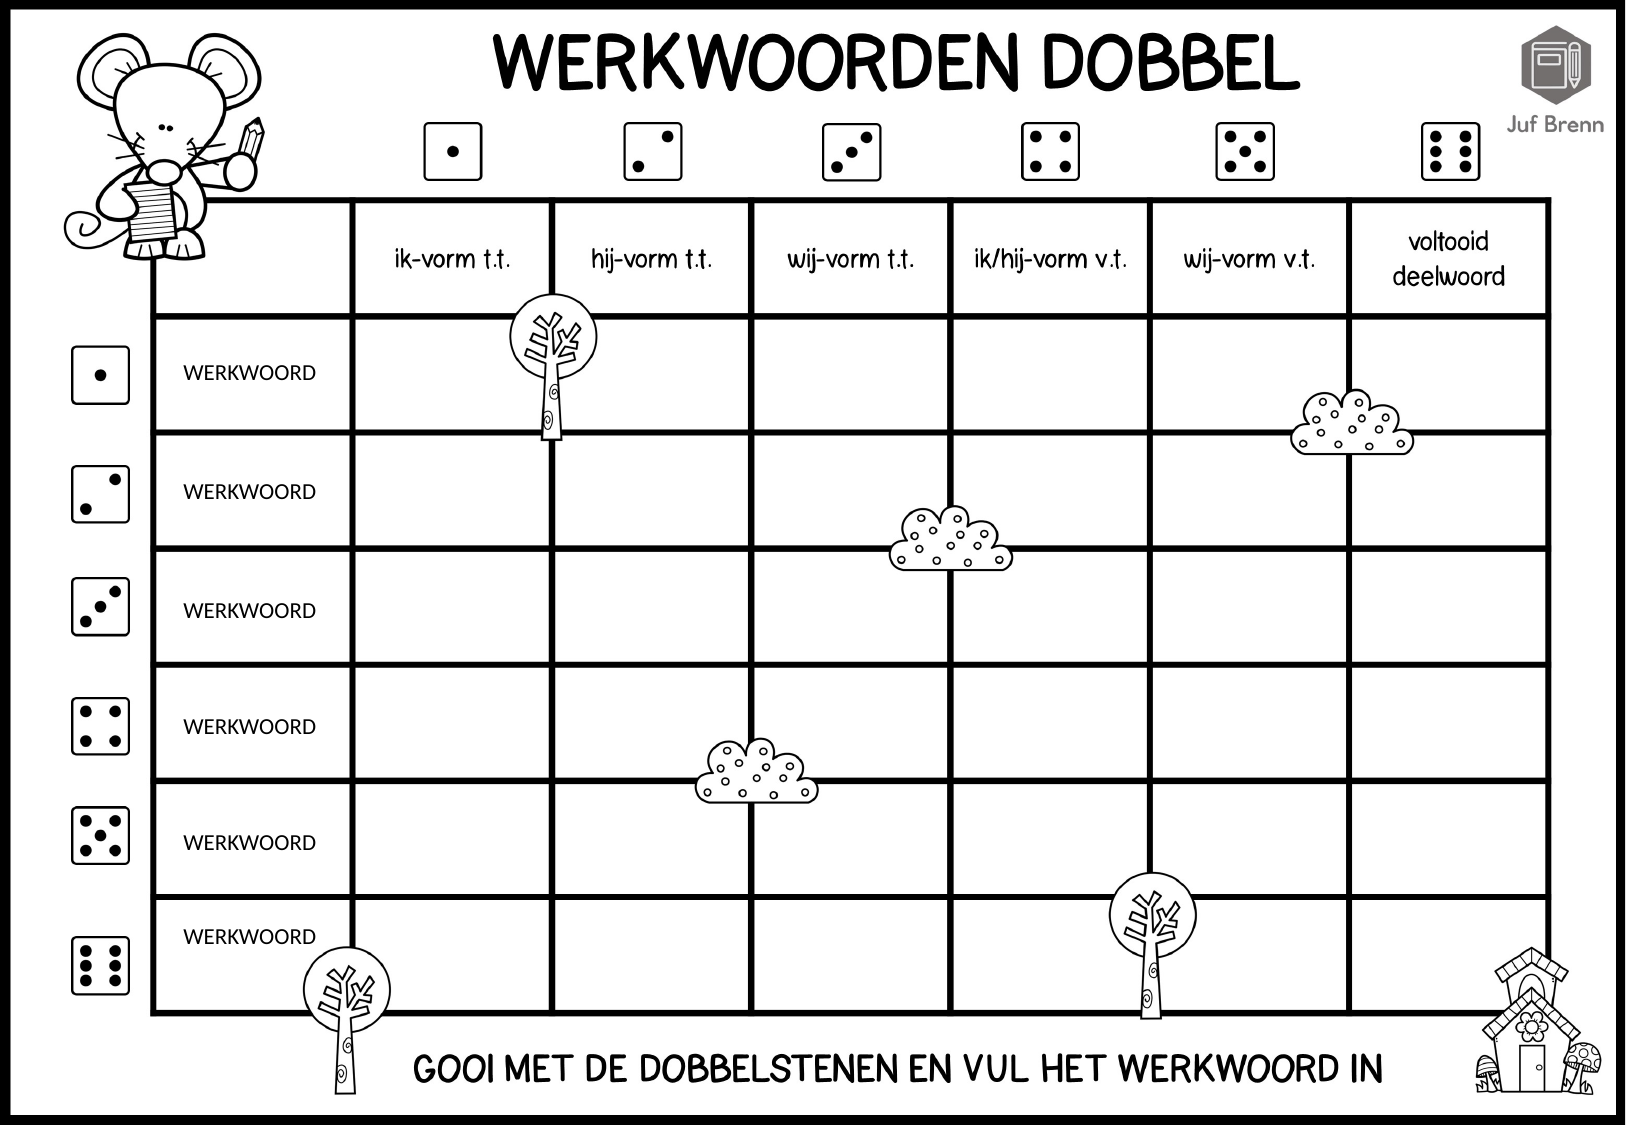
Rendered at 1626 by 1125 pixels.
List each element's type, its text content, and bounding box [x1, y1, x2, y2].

text_box WERKWOORD [166, 819, 334, 863]
picture [0, 0, 1626, 1125]
text_box WERKWOORD [166, 914, 334, 957]
text_box WERKWOORD [166, 350, 334, 393]
text_box WERKWOORD [166, 469, 334, 512]
text_box WERKWOORD [166, 704, 334, 747]
text_box WERKWOORD [166, 588, 334, 631]
